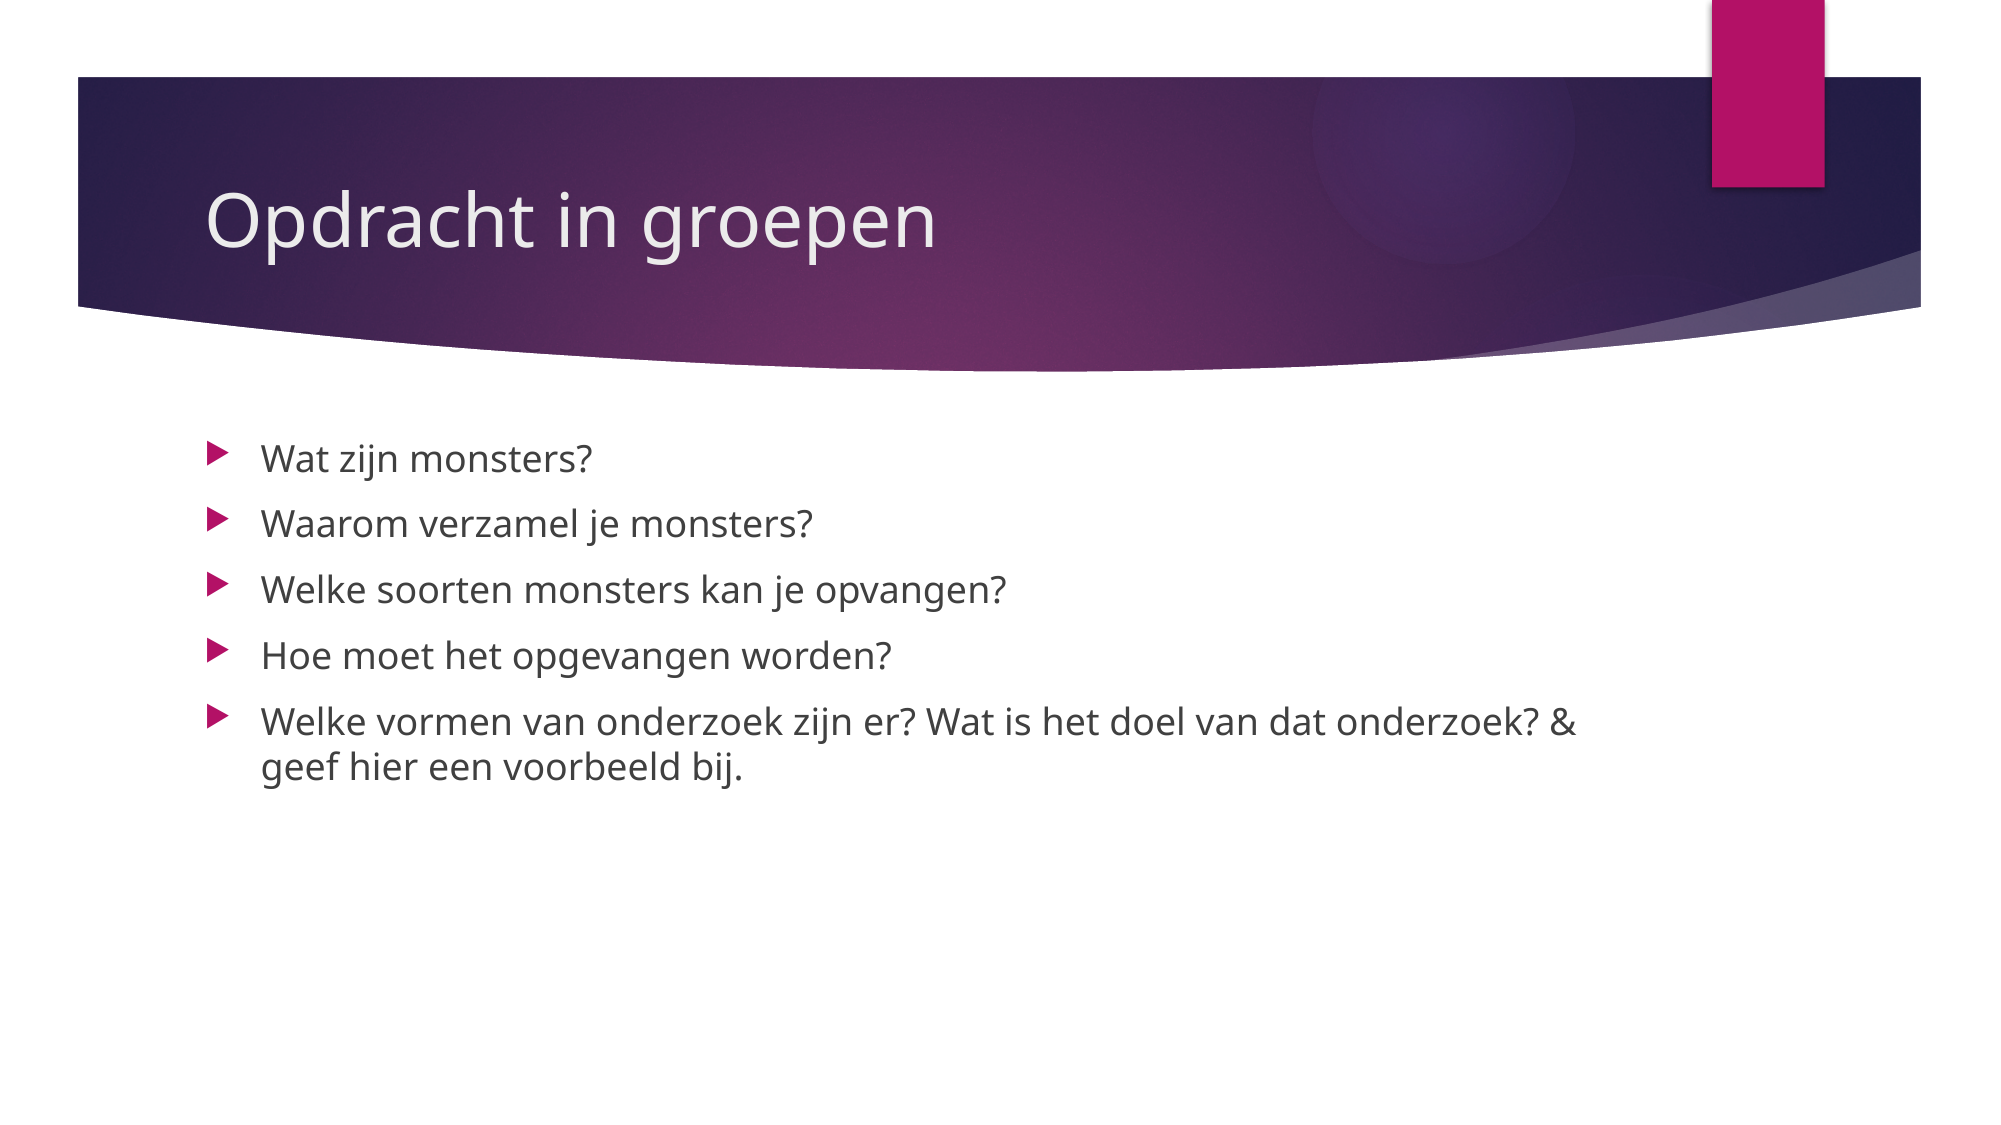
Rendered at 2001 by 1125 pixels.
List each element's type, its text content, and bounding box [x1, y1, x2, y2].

list Wat zijn monsters? Waarom verzamel je monsters? Welke soorten monsters kan je opvangen? Hoe moet het opgevangen worden? Welke vormen van onderzoek zijn er? Wat is het doel van dat onderzoek? & geef hier een voorbeeld bij. [189, 427, 1638, 988]
title Opdracht in groepen [189, 159, 1627, 276]
